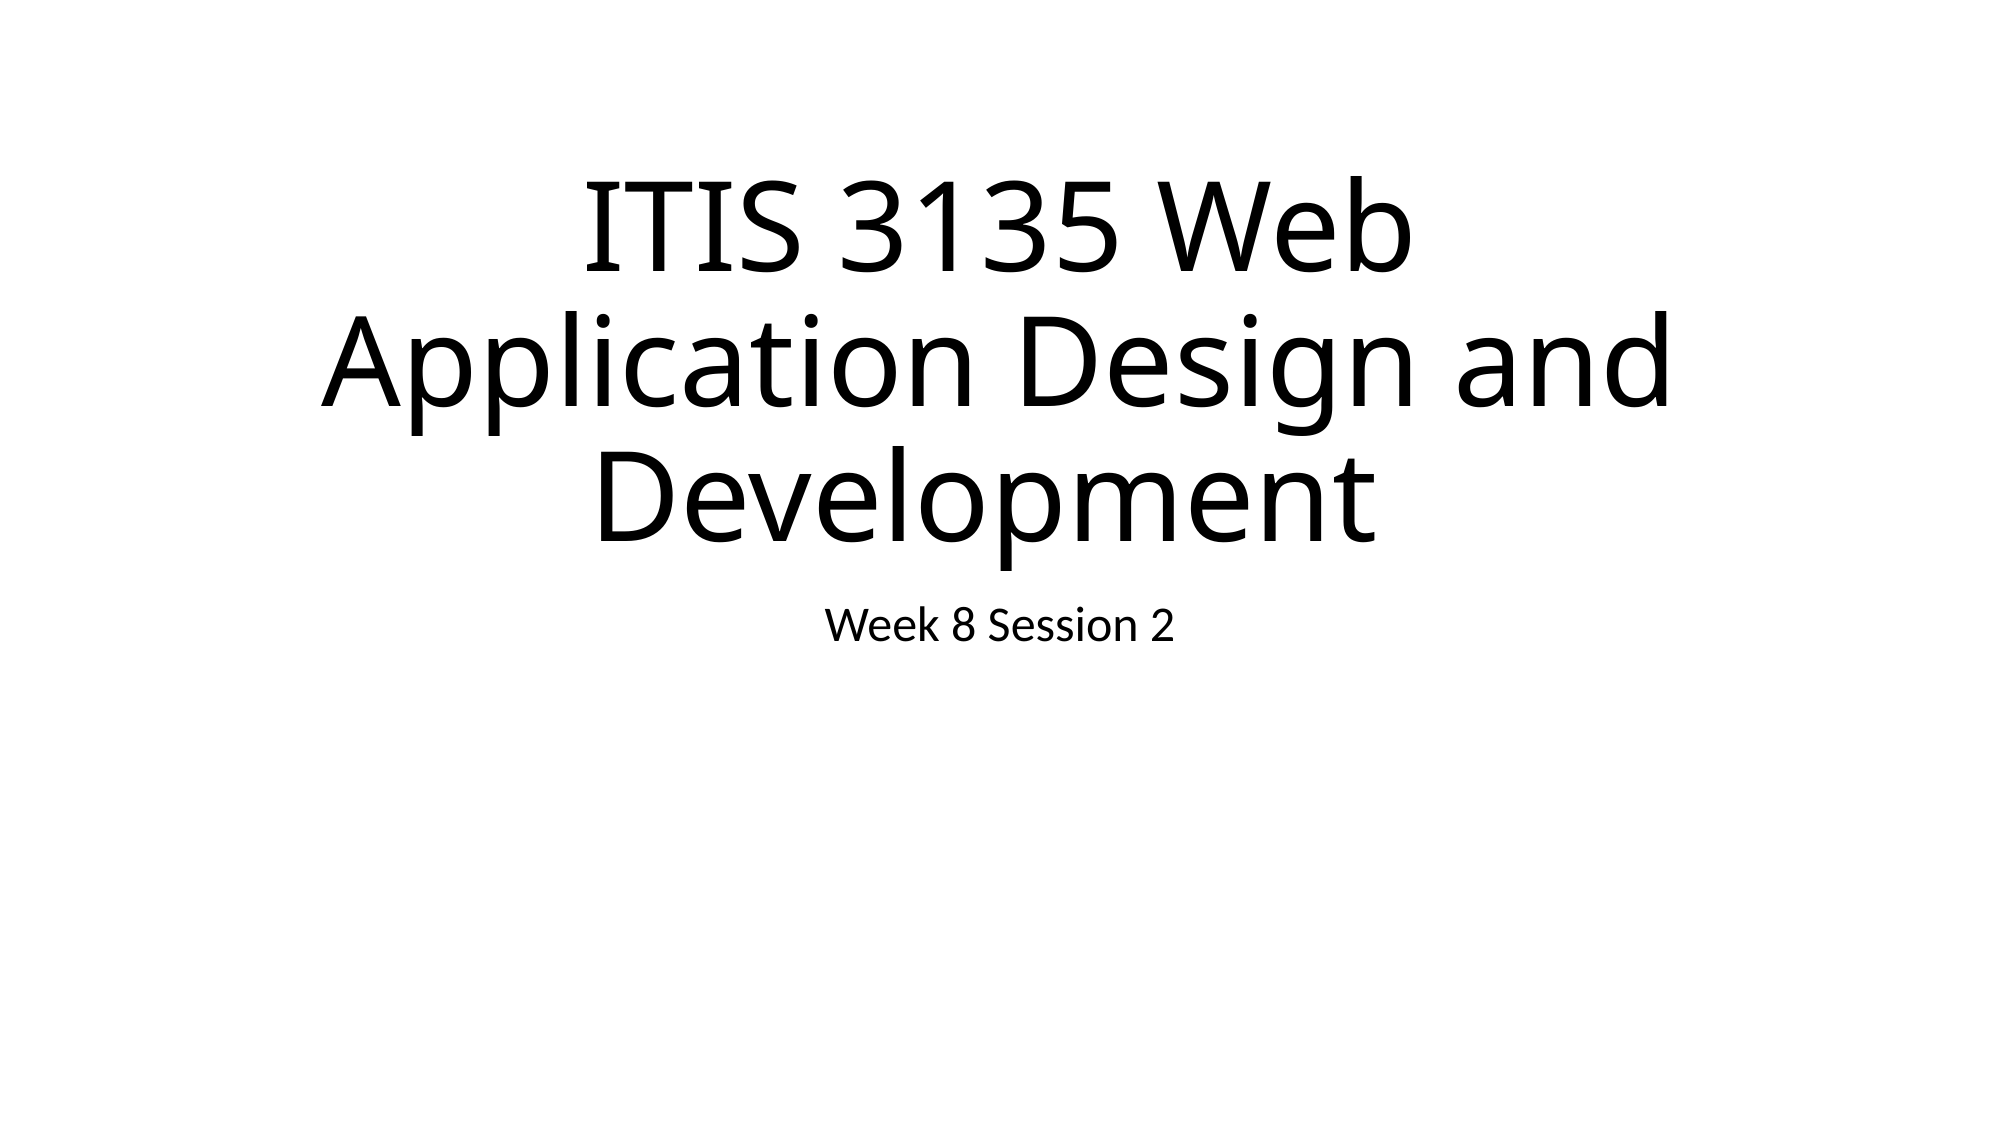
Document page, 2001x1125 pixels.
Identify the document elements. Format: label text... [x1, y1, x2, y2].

subtitle Week 8 Session 2 [249, 590, 1750, 682]
title ITIS 3135 Web Application Design and Development [249, 184, 1750, 576]
